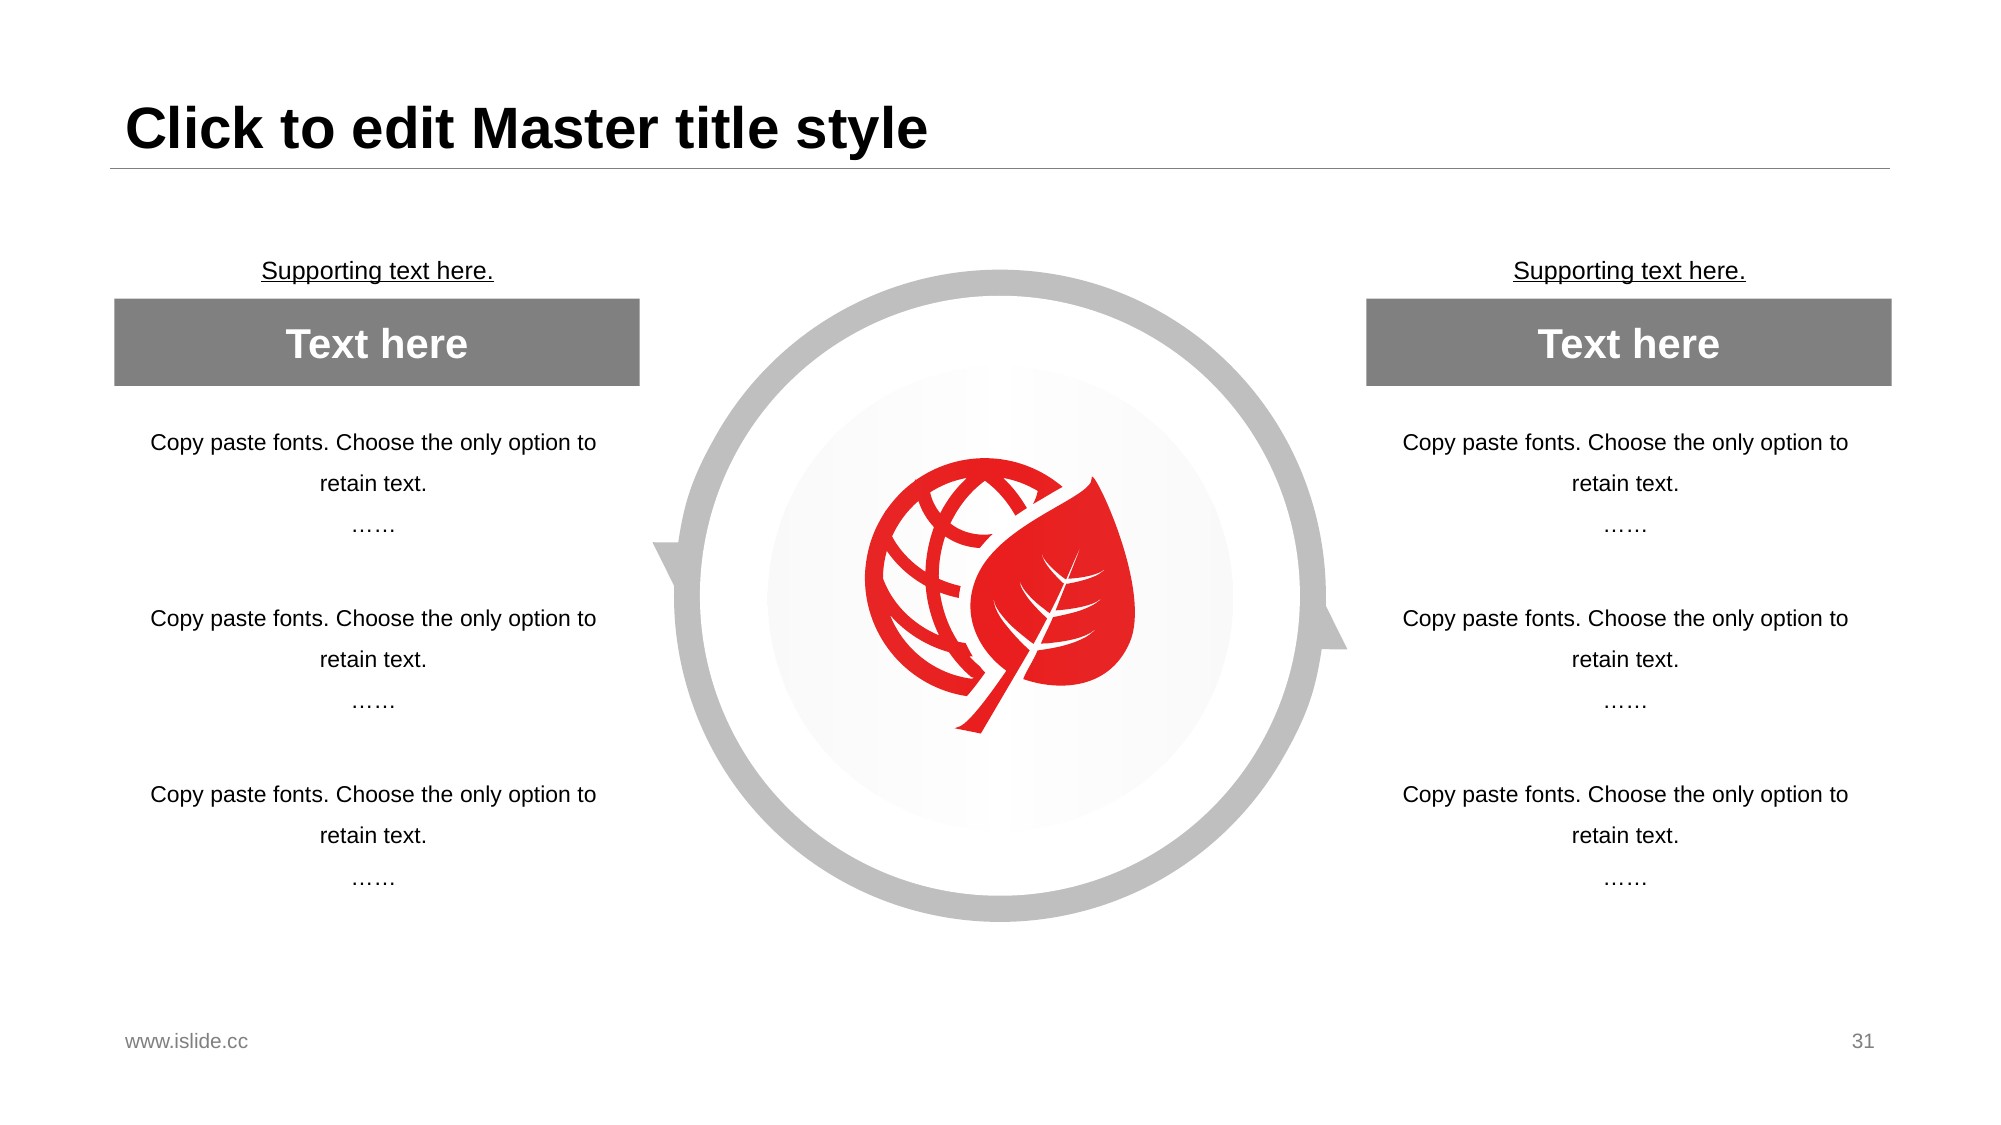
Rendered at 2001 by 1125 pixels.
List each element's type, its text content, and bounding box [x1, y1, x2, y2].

slide_number 31 [1412, 1023, 1890, 1058]
footer www.islide.cc [109, 1023, 790, 1058]
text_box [109, 224, 1892, 901]
title Click to edit Master title style [109, 0, 1890, 169]
